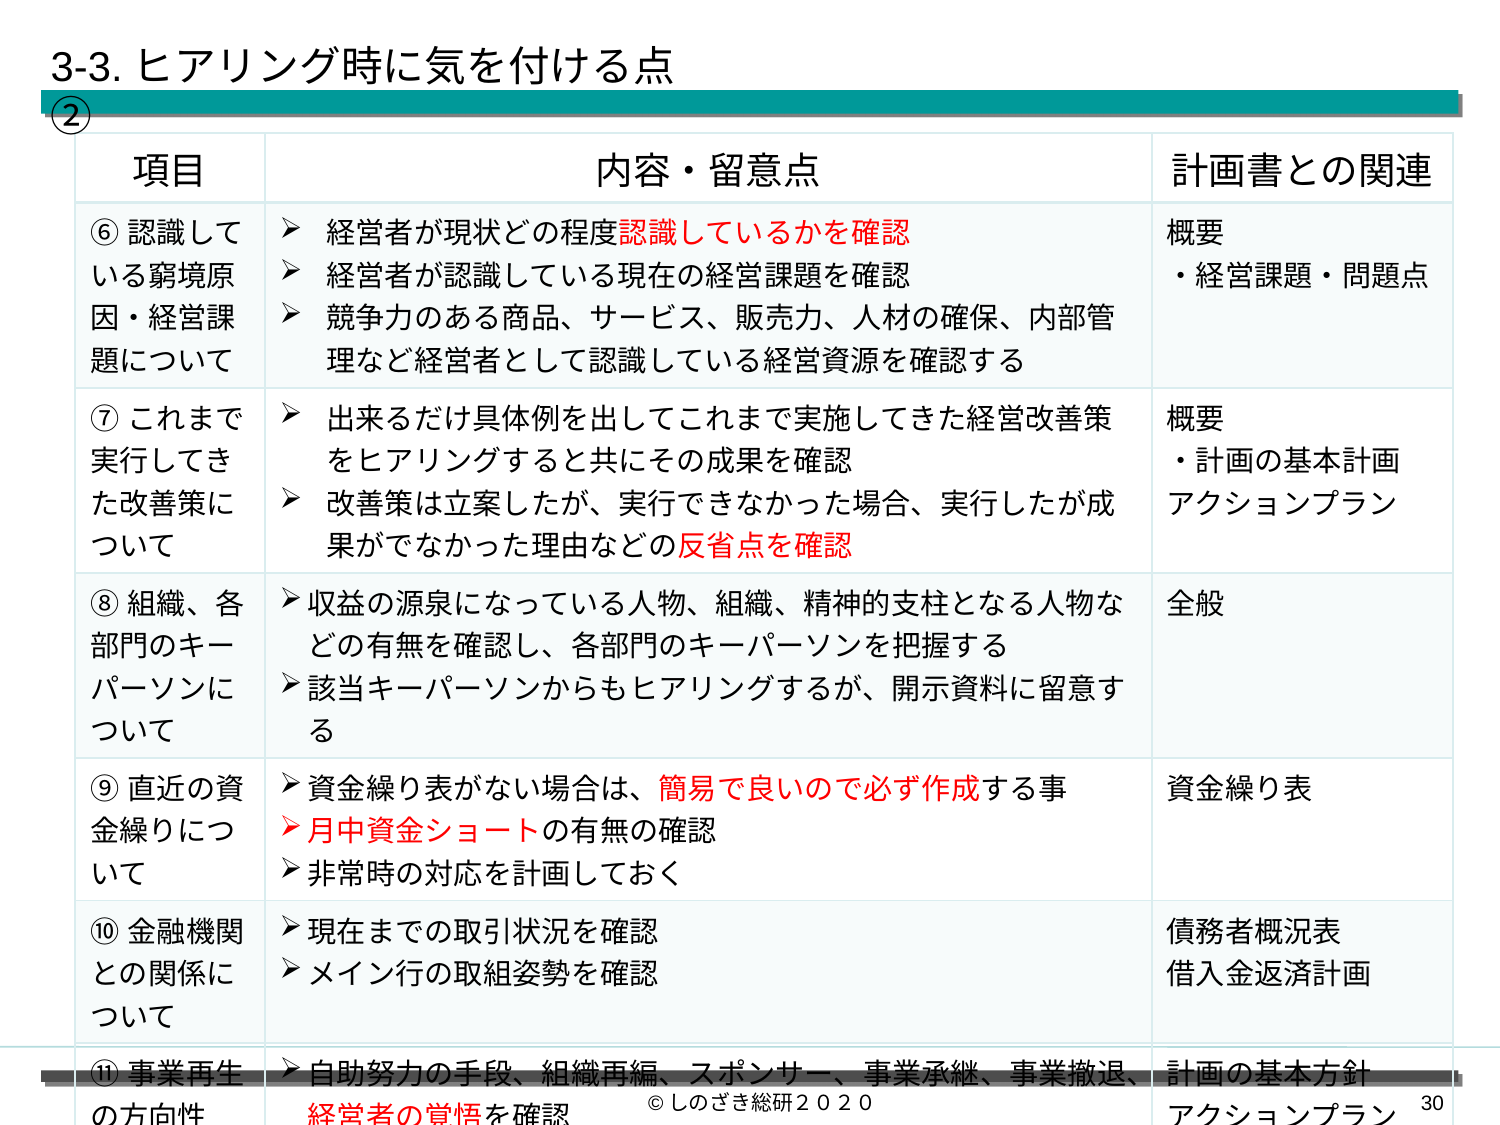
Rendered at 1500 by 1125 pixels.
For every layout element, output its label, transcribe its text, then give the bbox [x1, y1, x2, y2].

table_cell 資金繰り表がない場合は、簡易で良いので必ず作成する事 月中資金ショートの有無の確認 非常時の対応を計画しておく [266, 759, 1151, 900]
table_cell ⑥認識している窮境原因・経営課題について [76, 204, 264, 387]
table_cell ⑨直近の資金繰りについて [76, 759, 264, 900]
table_cell 概要 ・計画の基本計画 アクションプラン [1153, 389, 1452, 572]
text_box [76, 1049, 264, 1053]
table_cell 自助努力の手段、組織再編、スポンサー、事業承継、事業撤退、経営者の覚悟を確認 特に経営者個人の財産を差し出す気があるかも確認 [266, 1057, 1151, 1125]
table_cell 債務者概況表 借入金返済計画 [1153, 901, 1452, 1042]
table_cell 現在までの取引状況を確認 メイン行の取組姿勢を確認 [266, 901, 1151, 1042]
table_cell ⑪事業再生の方向性 [76, 1057, 264, 1125]
text_box 3-3.ヒアリング時に気を付ける点② [35, 32, 703, 147]
slide_number 29 [1454, 1082, 1459, 1125]
table_cell ⑧組織、各部門のキーパーソンについて [76, 574, 264, 757]
table_cell ⑦これまで実行してきた改善策について [76, 389, 264, 572]
table_cell 全般 [1153, 574, 1452, 757]
table_header 計画書との関連 [1153, 134, 1452, 201]
table_cell 経営者が現状どの程度認識しているかを確認 経営者が認識している現在の経営課題を確認 競争力のある商品、サービス、販売力、人材の確保、内部管理など経営者として認識している経営資源を確認する [266, 204, 1151, 387]
table_cell 収益の源泉になっている人物、組織、精神的支柱となる人物などの有無を確認し、各部門のキーパーソンを把握する 該当キーパーソンからもヒアリングするが、開示資料に留意する [266, 574, 1151, 757]
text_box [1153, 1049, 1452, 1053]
table_header 内容・留意点 [266, 134, 1151, 201]
table_cell 計画の基本方針 アクションプラン [1153, 1057, 1452, 1125]
table_cell 概要 ・経営課題・問題点 [1153, 204, 1452, 387]
table_cell 資金繰り表 [1153, 759, 1452, 900]
text_box 十分、ありえます！ [266, 1049, 1151, 1053]
table_cell 出来るだけ具体例を出してこれまで実施してきた経営改善策をヒアリングすると共にその成果を確認 改善策は立案したが、実行できなかった場合、実行したが成果がでなかった理由などの反省点を確認 [266, 389, 1151, 572]
table_header 項目 [76, 147, 264, 201]
footer ©しのざき総研２０２０ [524, 1082, 1000, 1125]
table_cell ⑩金融機関との関係について [76, 901, 264, 1042]
